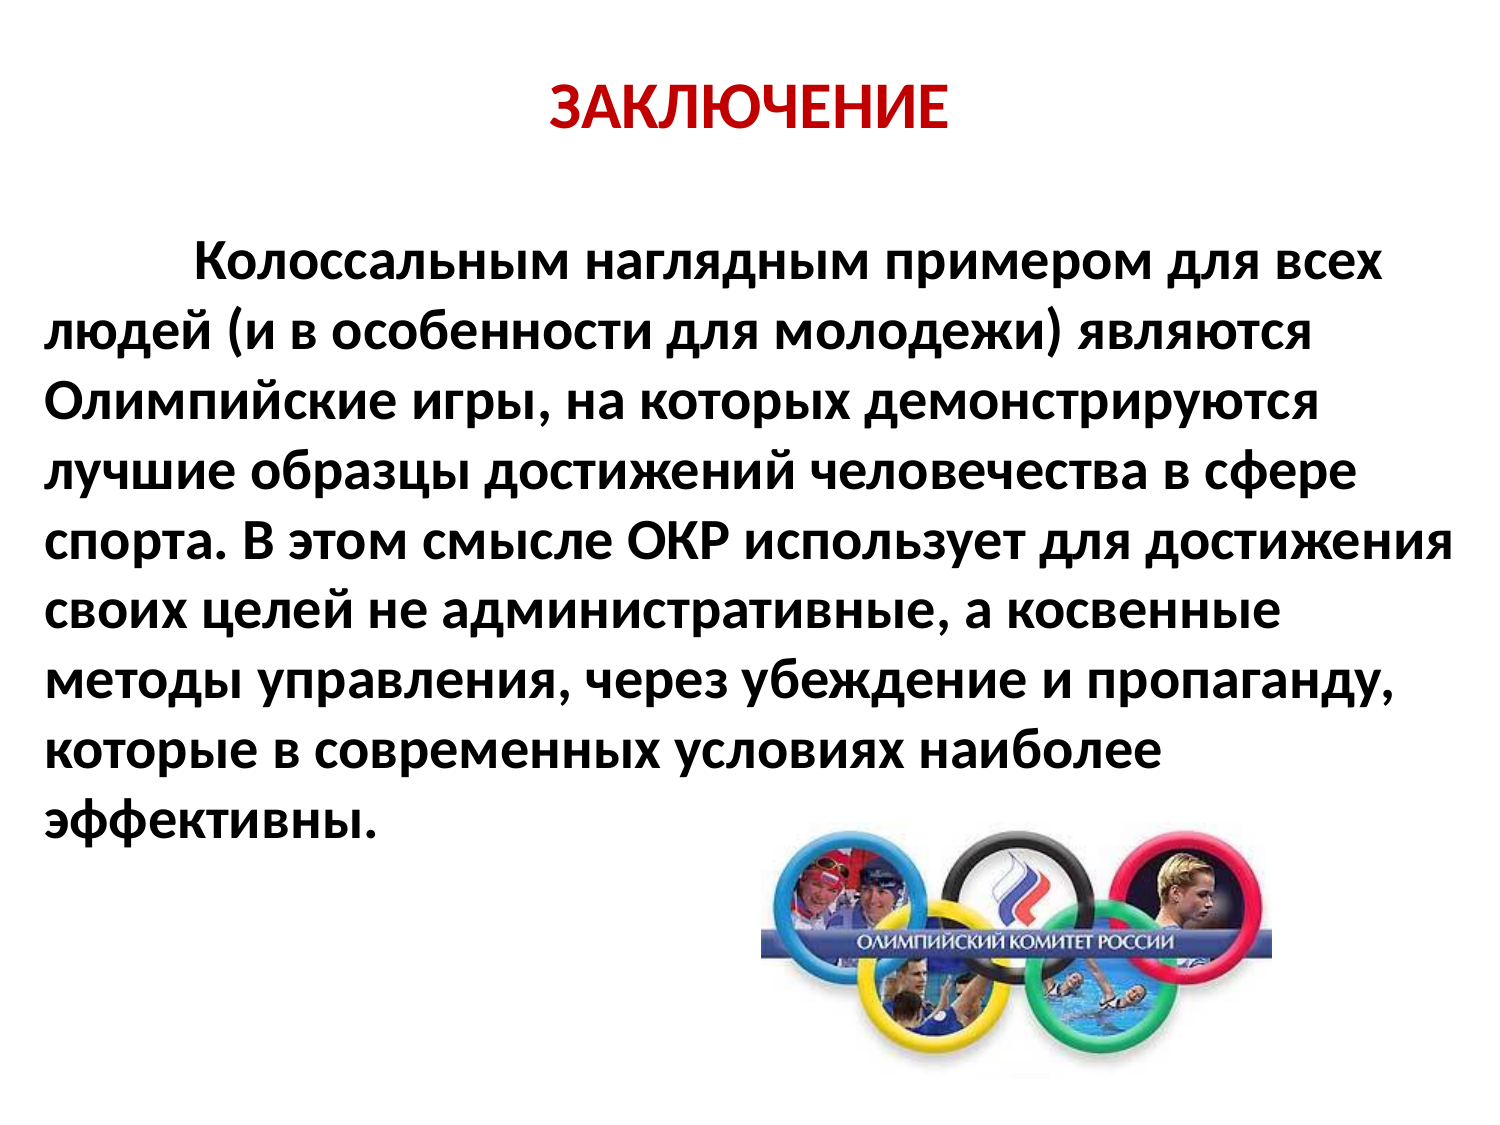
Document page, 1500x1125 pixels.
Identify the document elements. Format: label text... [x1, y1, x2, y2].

list Колоссальным наглядным примером для всех людей (и в особенности для молодежи) являются Олимпийские игры, на которых демонстрируются лучшие образцы достижений человечества в сфере спорта. В этом смысле ОКР использует для достижения своих целей не административные, а косвенные методы управления, через убеждение и пропаганду, которые в современных условиях наиболее эффективны. [29, 149, 1500, 858]
picture [761, 822, 1272, 1080]
title ЗАКЛЮЧЕНИЕ [0, 54, 1500, 161]
